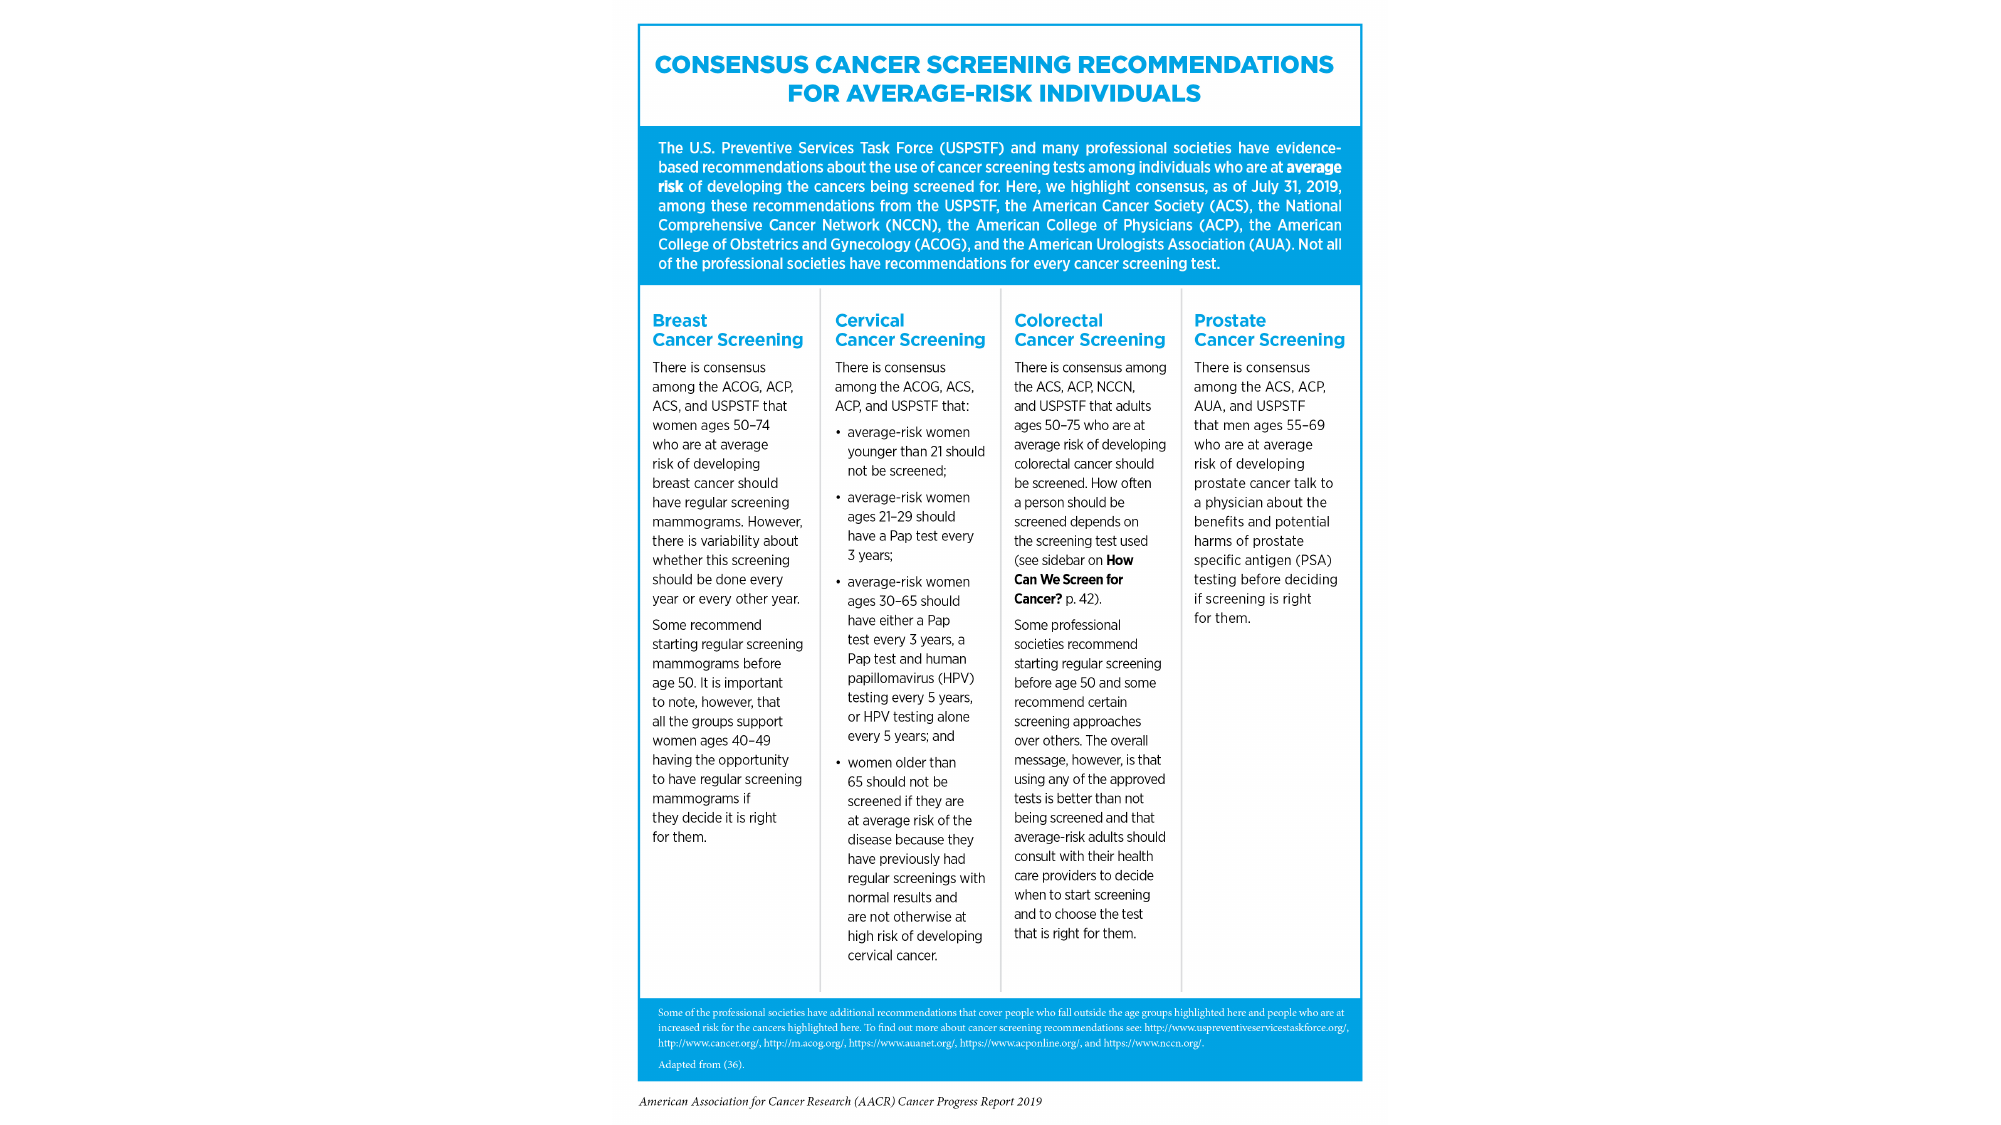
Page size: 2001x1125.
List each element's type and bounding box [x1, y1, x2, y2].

picture [612, 0, 1388, 1125]
